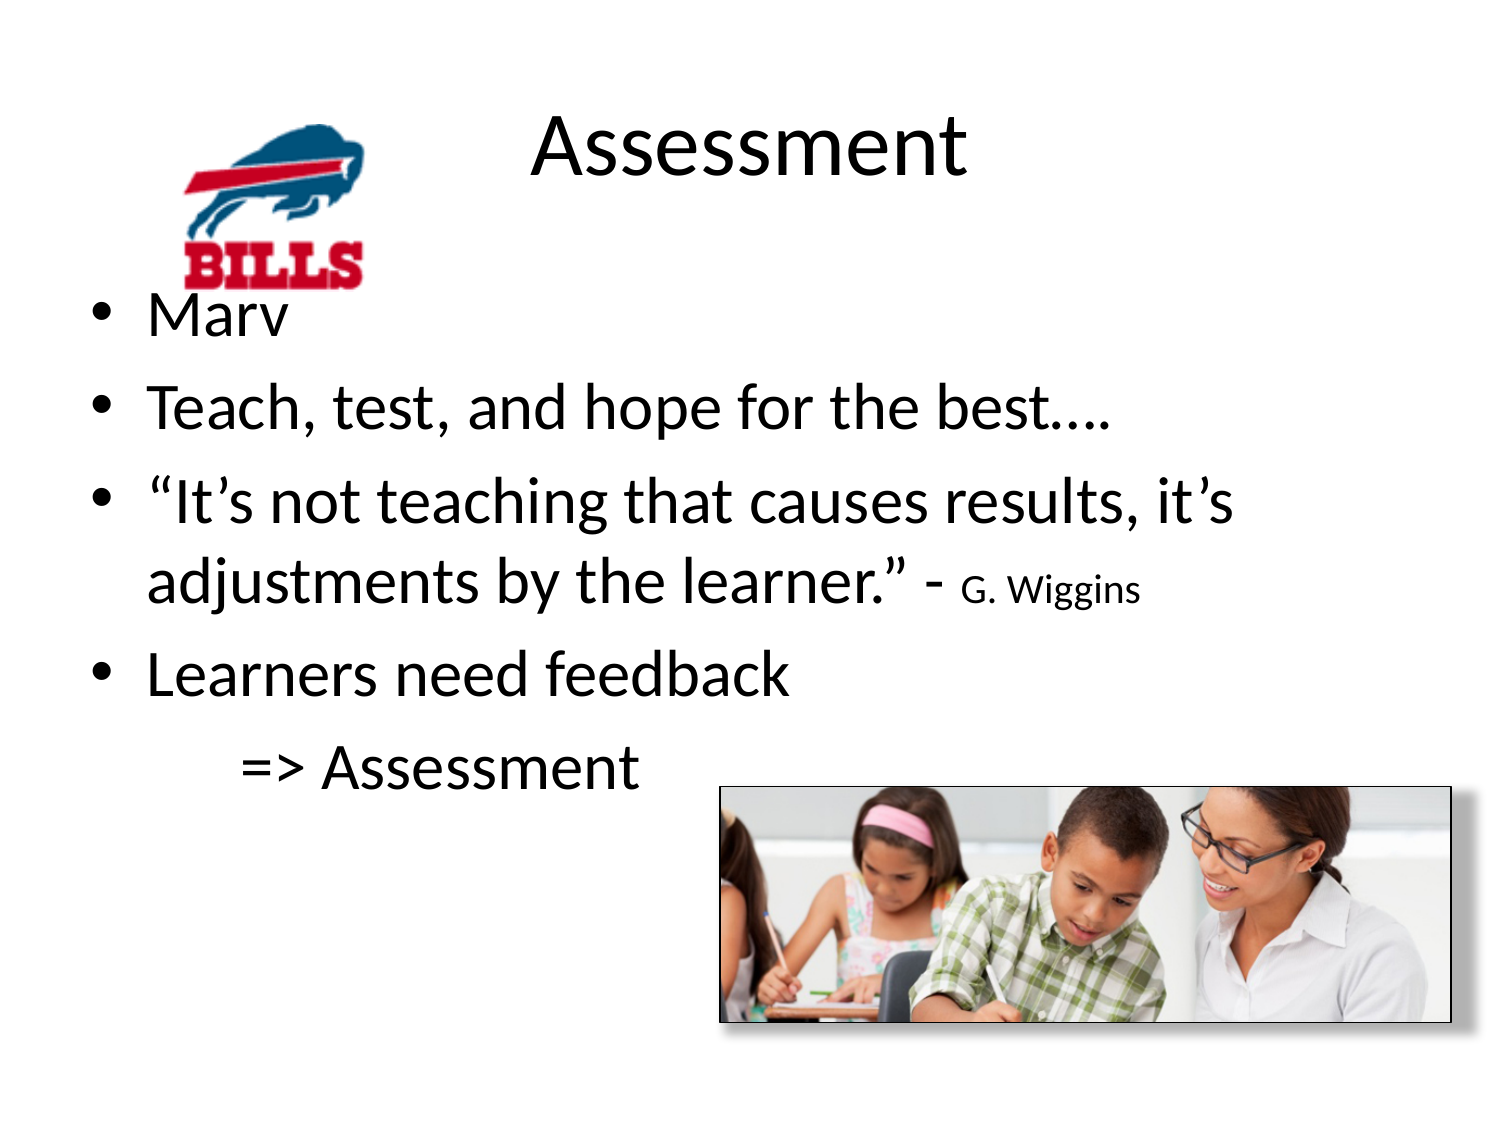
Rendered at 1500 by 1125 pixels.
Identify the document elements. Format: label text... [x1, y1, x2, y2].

picture [720, 787, 1451, 1022]
list Marv Teach, test, and hope for the best…. “It’s not teaching that causes results, it’s adjustments by the learner.” - G. Wiggins Learners need feedback => Assessment [75, 262, 1425, 1005]
title Assessment [75, 45, 1425, 233]
picture [149, 124, 401, 292]
